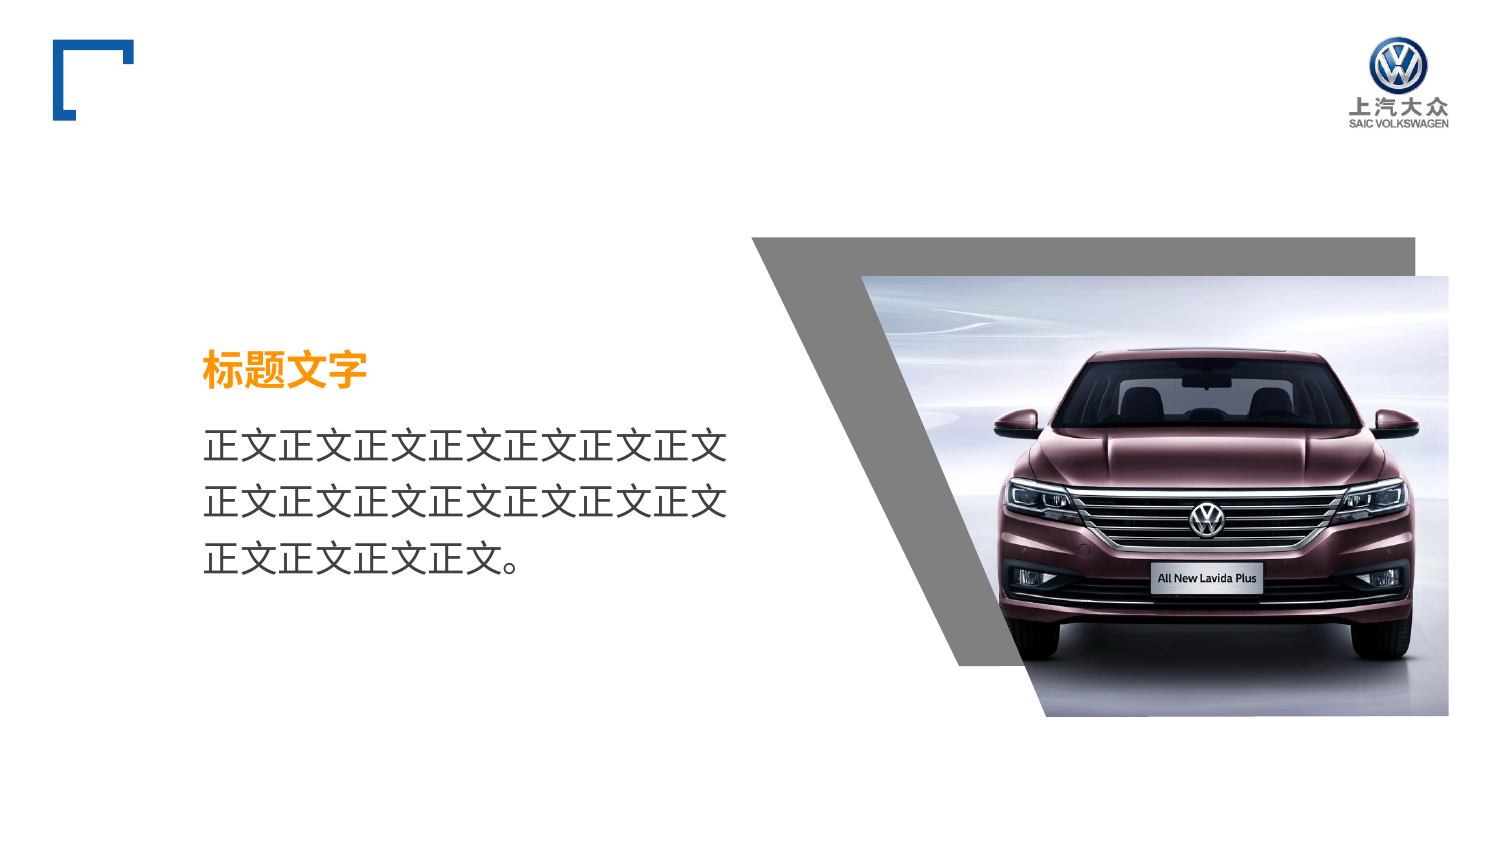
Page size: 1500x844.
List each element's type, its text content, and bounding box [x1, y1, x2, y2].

picture [1338, 32, 1459, 131]
text_box 正文正文正文正文正文正文正文正文正文正文正文正文正文正文正文正文正文正文。 [187, 403, 750, 587]
text_box [751, 237, 1416, 462]
text_box 标题文字 [187, 336, 448, 401]
picture [860, 276, 1449, 717]
